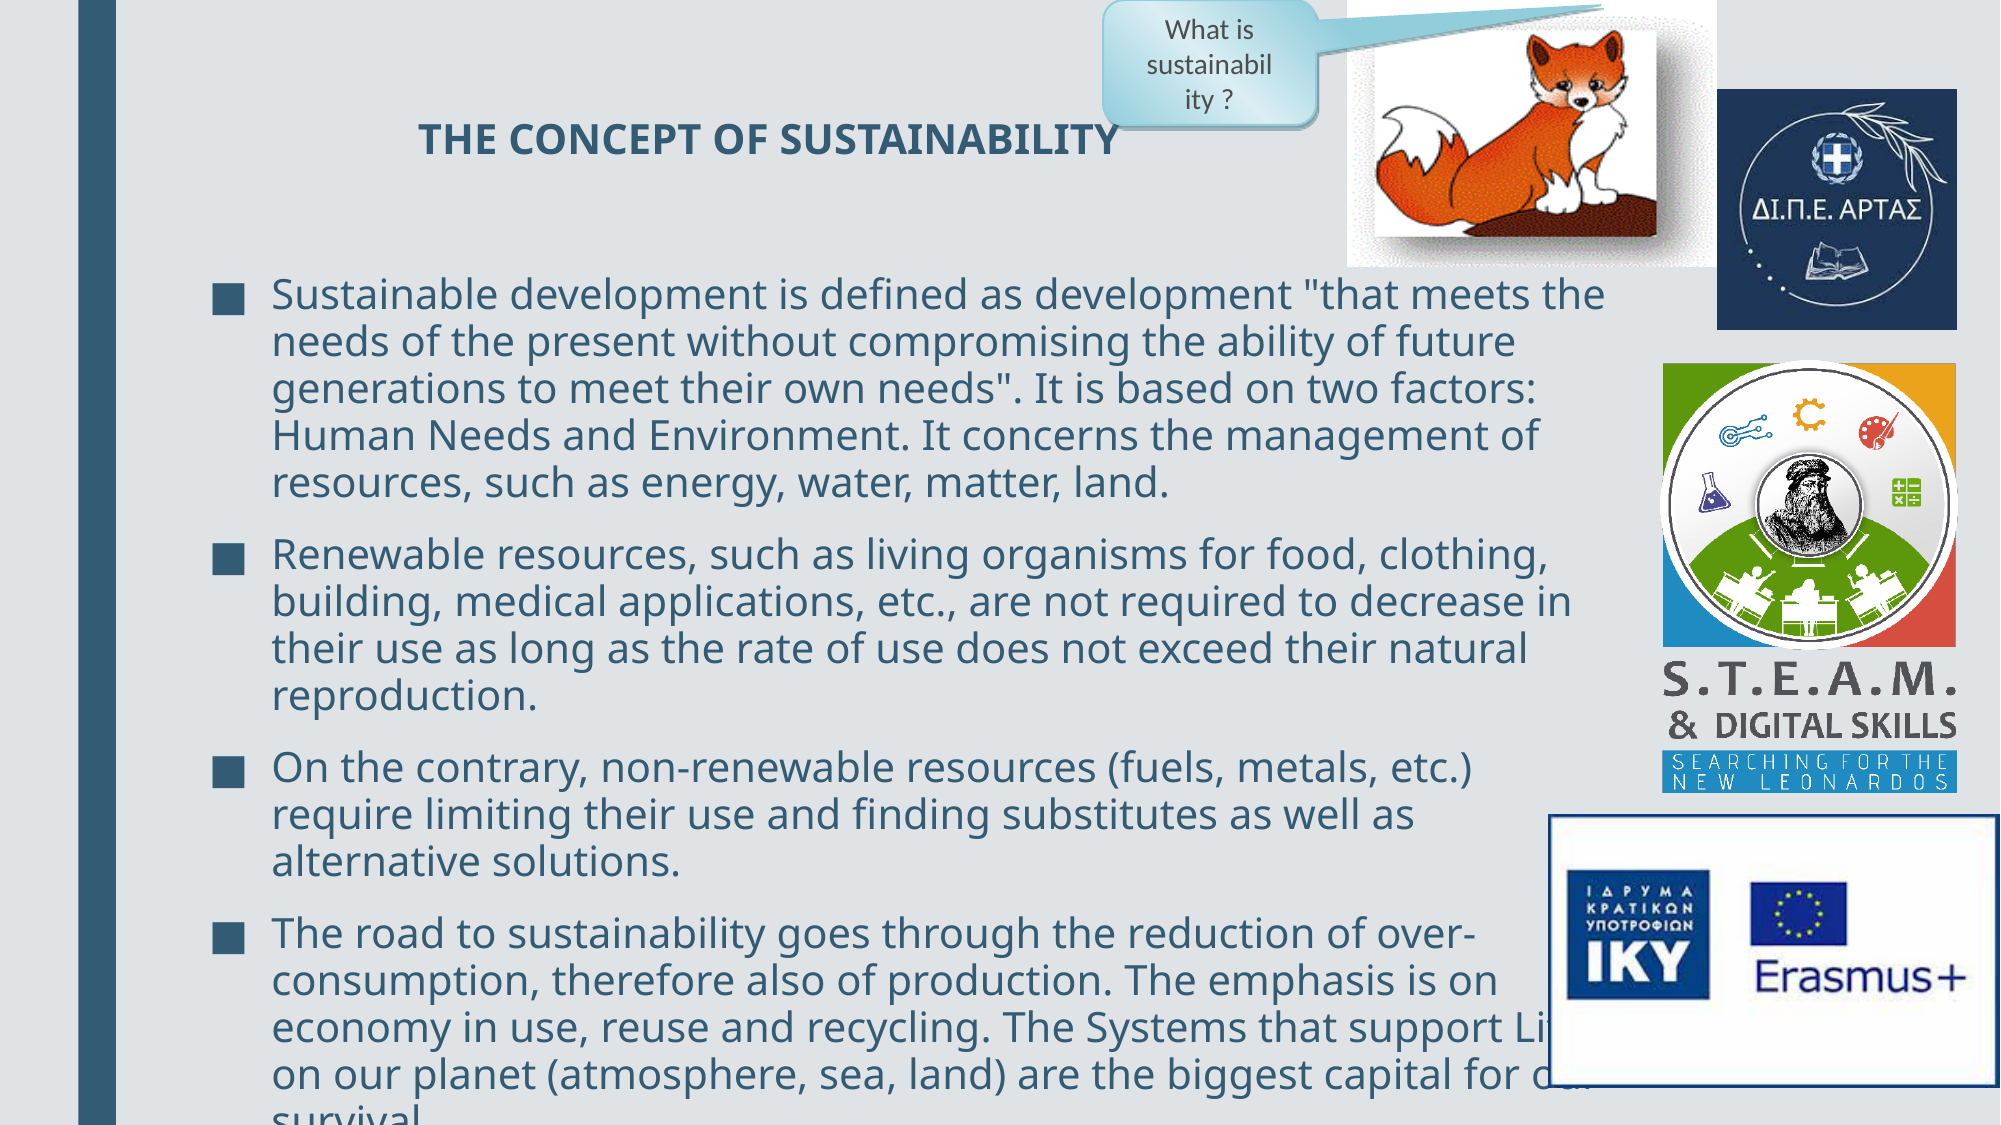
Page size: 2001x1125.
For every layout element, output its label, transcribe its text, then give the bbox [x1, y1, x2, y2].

text_box What is sustainability ? [1103, 0, 1347, 126]
picture [1347, 0, 1958, 330]
picture [1660, 360, 1958, 793]
title THE CONCEPT OF SUSTAINABILITY [402, 110, 1347, 231]
picture [1548, 814, 2000, 1088]
list Sustainable development is defined as development "that meets the needs of the present without compromising the ability of future generations to meet their own needs". It is based on two factors: Human Needs and Environment. It concerns the management of resources, such as energy, water, matter, land. Renewable resources, such as living organisms for food, clothing, building, medical applications, etc., are not required to decrease in their use as long as the rate of use does not exceed their natural reproduction. On the contrary, non-renewable resources (fuels, metals, etc.) require limiting their use and finding substitutes as well as alternative solutions. The road to sustainability goes through the reduction of over-consumption, therefore also of production. The emphasis is on economy in use, reuse and recycling. The Systems that support Life on our planet (atmosphere, sea, land) are the biggest capital for our survival. [193, 264, 1632, 1044]
